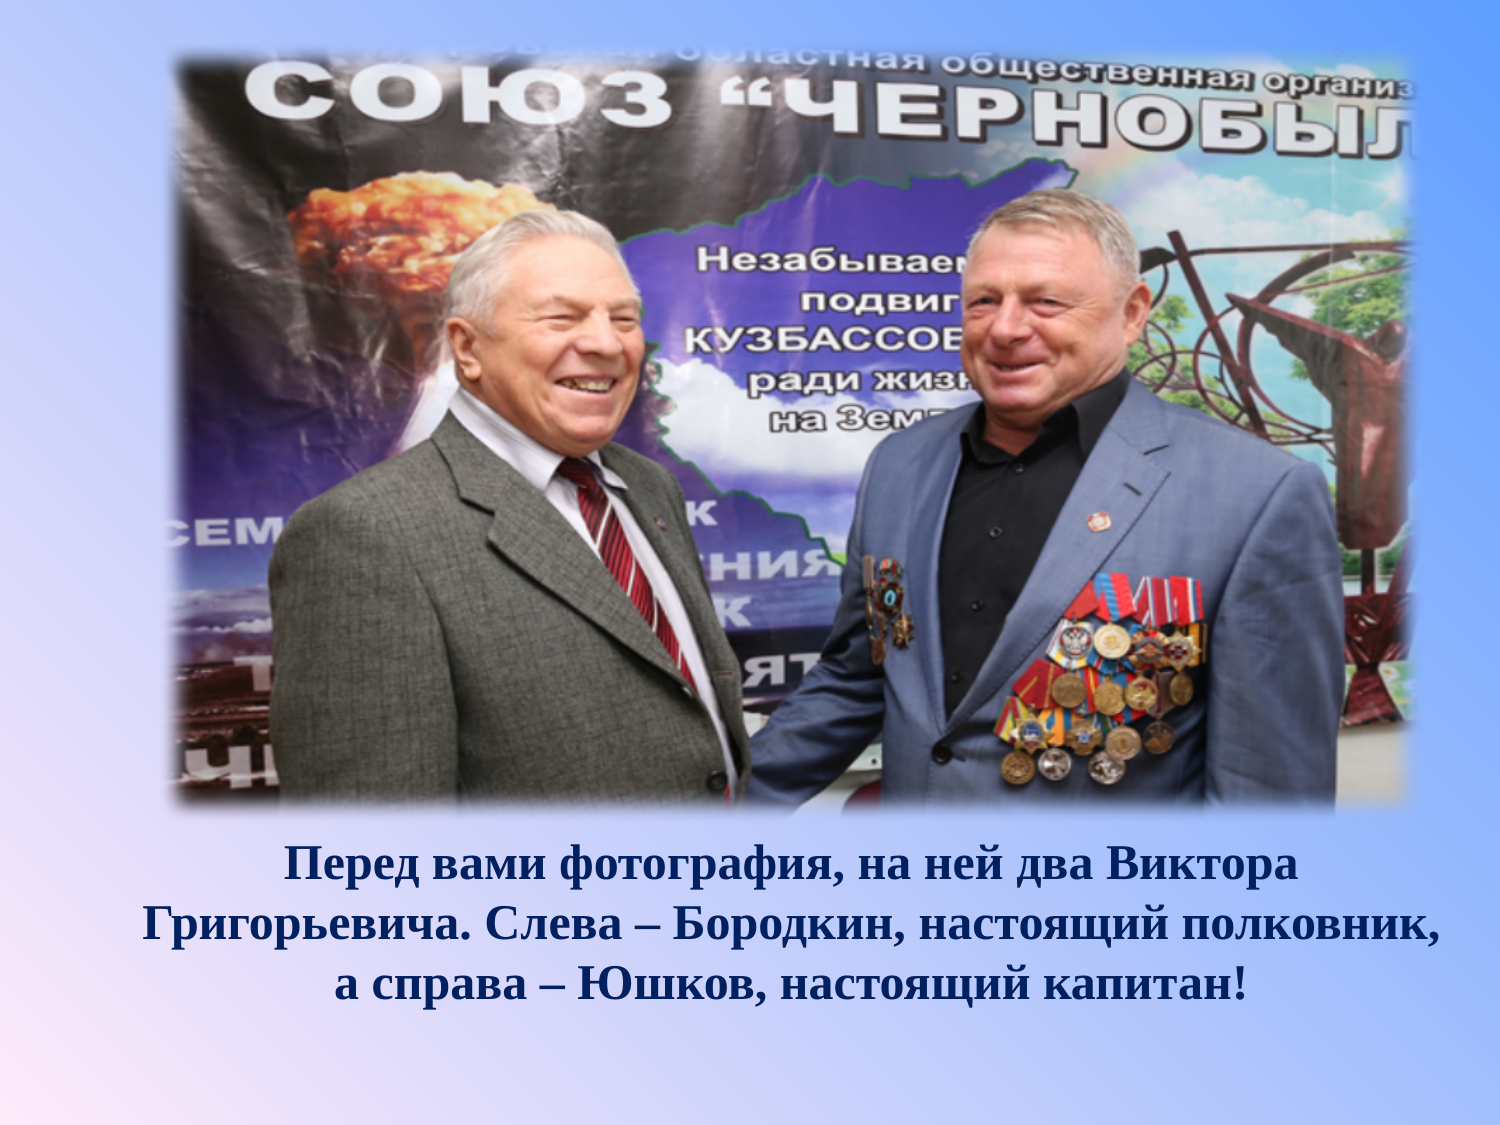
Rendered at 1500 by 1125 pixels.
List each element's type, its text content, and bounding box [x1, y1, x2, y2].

picture [159, 42, 1424, 823]
text_box Перед вами фотография, на ней два Виктора Григорьевича. Слева – Бородкин, настоящий полковник, а справа – Юшков, настоящий капитан! [123, 822, 1459, 1017]
